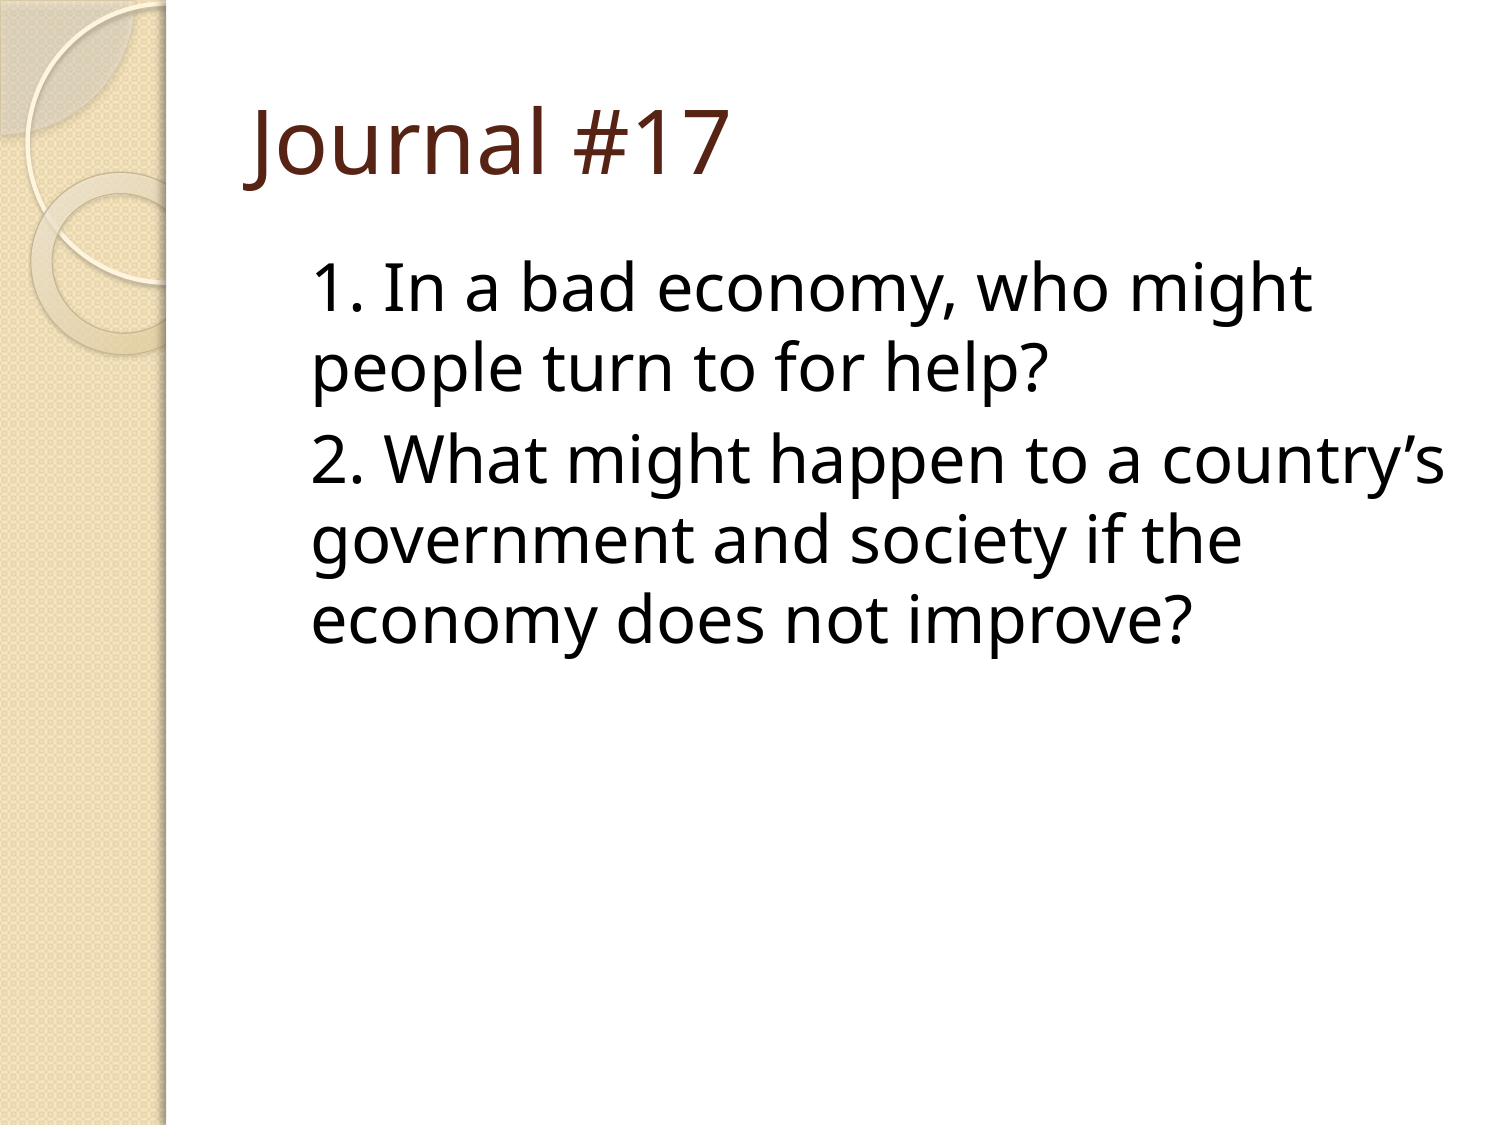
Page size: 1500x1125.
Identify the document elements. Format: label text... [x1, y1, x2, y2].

list 1. In a bad economy, who might people turn to for help? 2. What might happen to a country’s government and society if the economy does not improve? [235, 237, 1466, 1025]
title Journal #17 [235, 45, 1466, 233]
